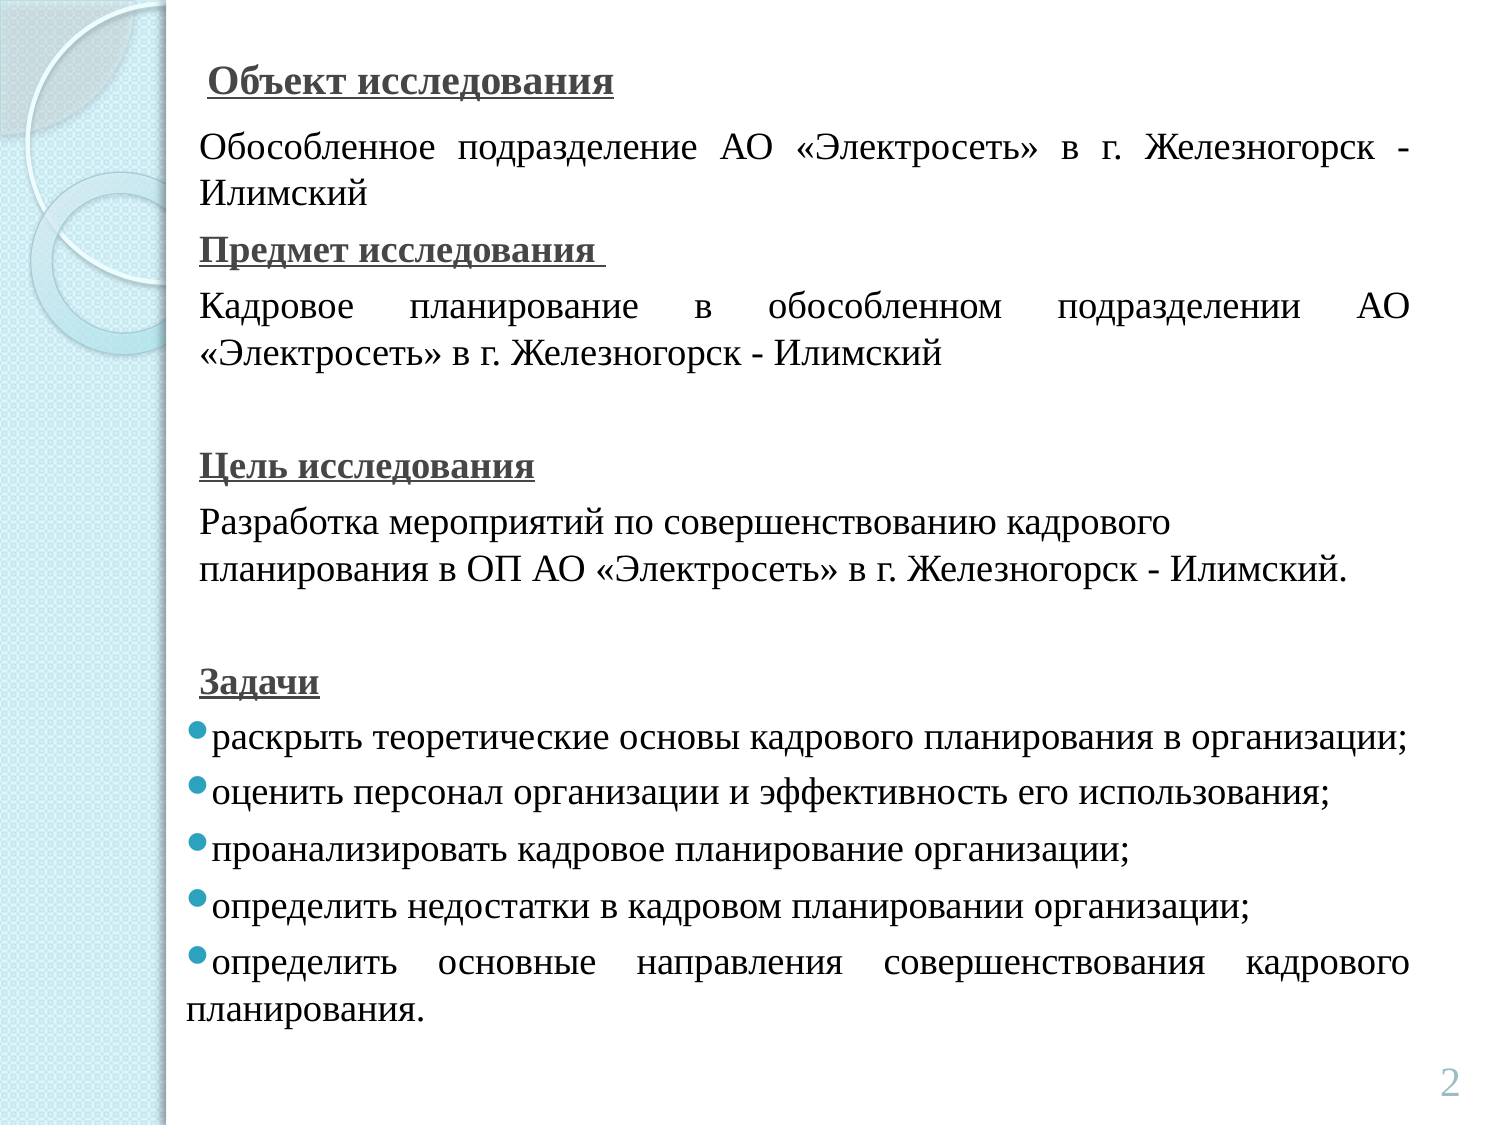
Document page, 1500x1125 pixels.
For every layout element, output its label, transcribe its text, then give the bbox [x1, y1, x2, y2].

title Объект исследования [171, 45, 1425, 113]
list Обособленное подразделение АО «Электросеть» в г. Железногорск -Илимский Предмет исследования Кадровое планирование в обособленном подразделении АО «Электросеть» в г. Железногорск - Илимский Цель исследования Разработка мероприятий по совершенствованию кадрового планирования в ОП АО «Электросеть» в г. Железногорск - Илимский. Задачи раскрыть теоретические основы кадрового планирования в организации; оценить персонал организации и эффективность его использования; проанализировать кадровое планирование организации; определить недостатки в кадровом планировании организации; определить основные направления совершенствования кадрового планирования. [171, 113, 1425, 1071]
slide_number 2 [1413, 1034, 1488, 1113]
